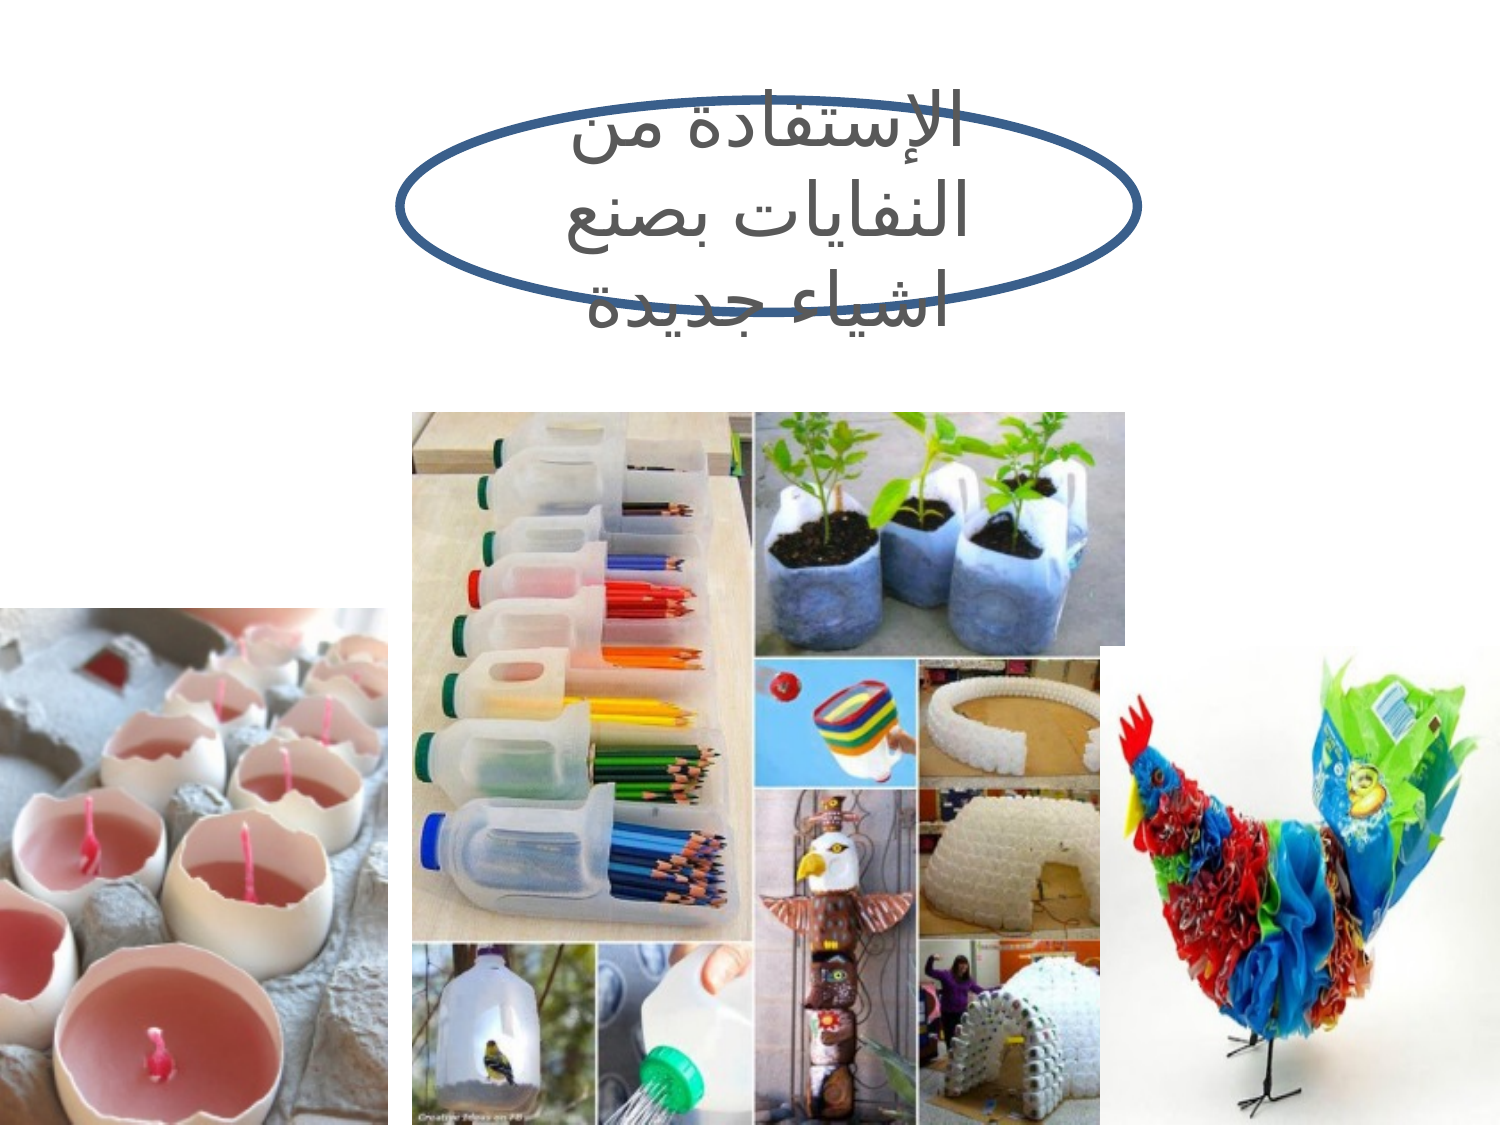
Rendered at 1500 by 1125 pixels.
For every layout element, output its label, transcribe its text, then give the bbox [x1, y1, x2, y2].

picture [412, 412, 1500, 1125]
text_box الإستفادة من النفايات بصنع اشياء جديدة [397, 97, 1140, 315]
picture [0, 607, 388, 1125]
